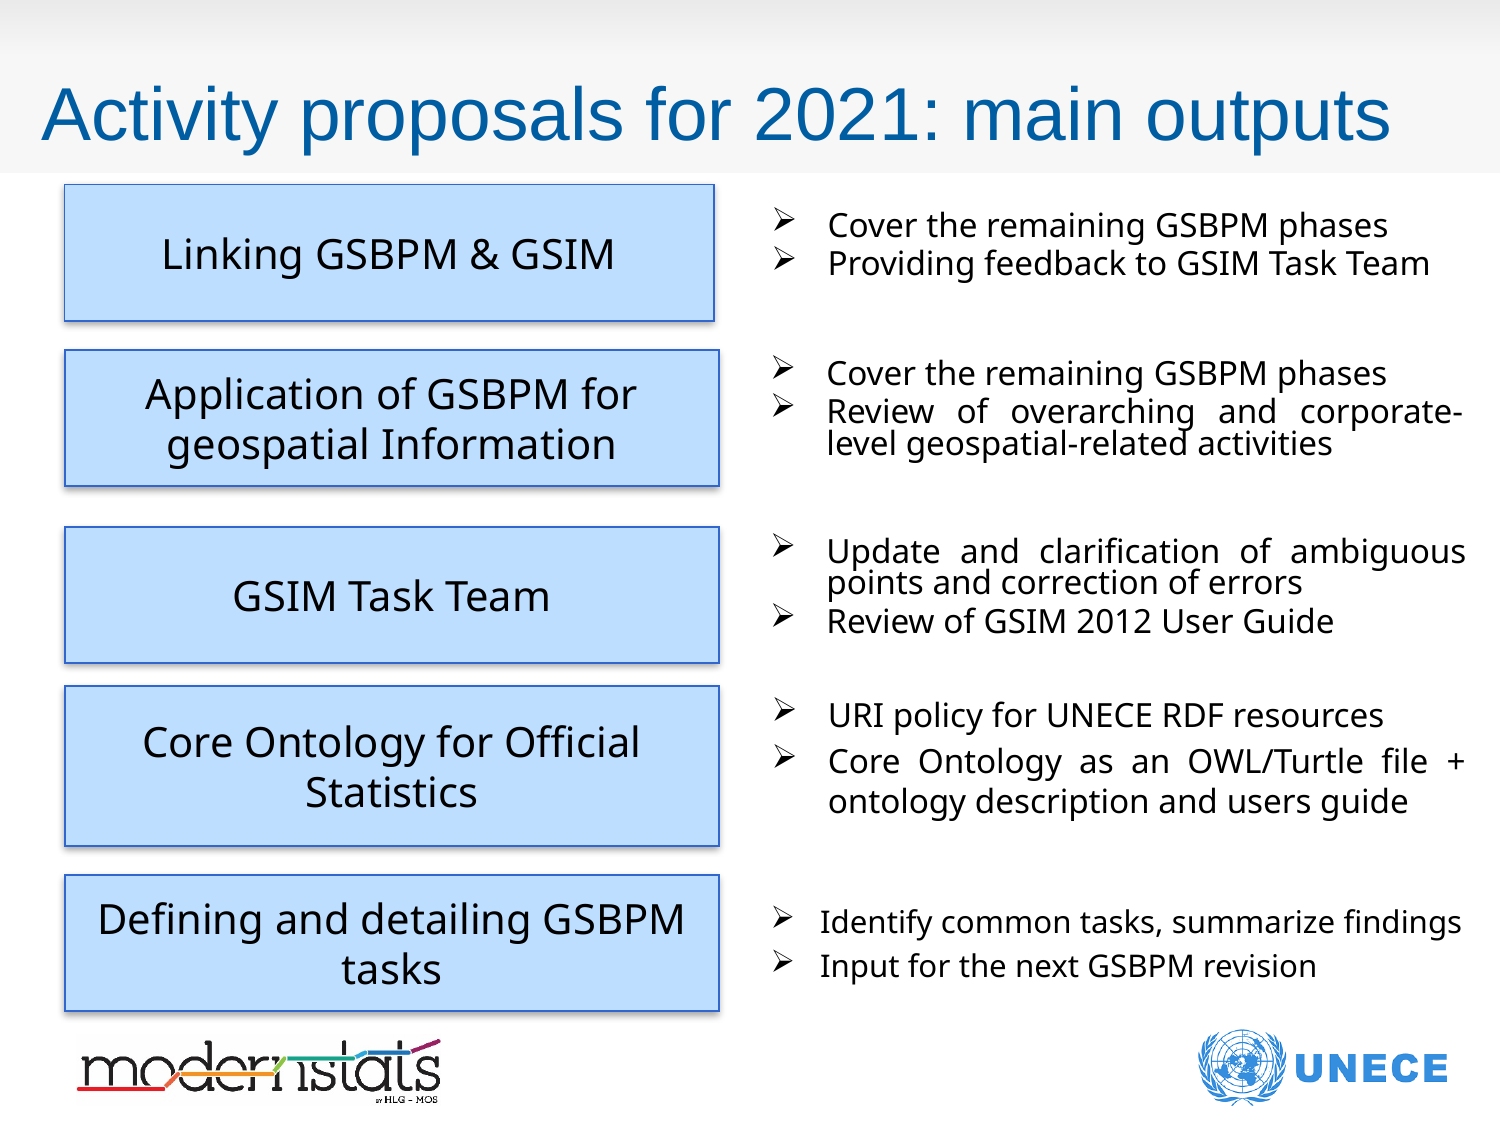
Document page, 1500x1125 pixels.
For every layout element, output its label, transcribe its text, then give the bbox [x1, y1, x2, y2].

text_box Identify common tasks, summarize findings Input for the next GSBPM revision [755, 894, 1487, 1018]
text_box Defining and detailing GSBPM tasks [64, 874, 720, 1012]
text_box Application of GSBPM for geospatial Information [64, 349, 720, 487]
picture [1198, 1029, 1447, 1106]
text_box Core Ontology for Official Statistics [64, 685, 720, 847]
title Activity proposals for 2021: main outputs [41, 33, 1459, 157]
picture [76, 1034, 441, 1106]
text_box Cover the remaining GSBPM phases Review of overarching and corporate-level geospatial-related activities [755, 352, 1480, 475]
text_box URI policy for UNECE RDF resources Core Ontology as an OWL/Turtle file + ontology description and users guide [756, 686, 1481, 810]
text_box Linking GSBPM & GSIM [64, 184, 715, 322]
text_box GSIM Task Team [64, 526, 720, 664]
text_box Update and clarification of ambiguous points and correction of errors Review of GSIM 2012 User Guide [755, 530, 1483, 653]
text_box Cover the remaining GSBPM phases Providing feedback to GSIM Task Team [756, 204, 1469, 327]
